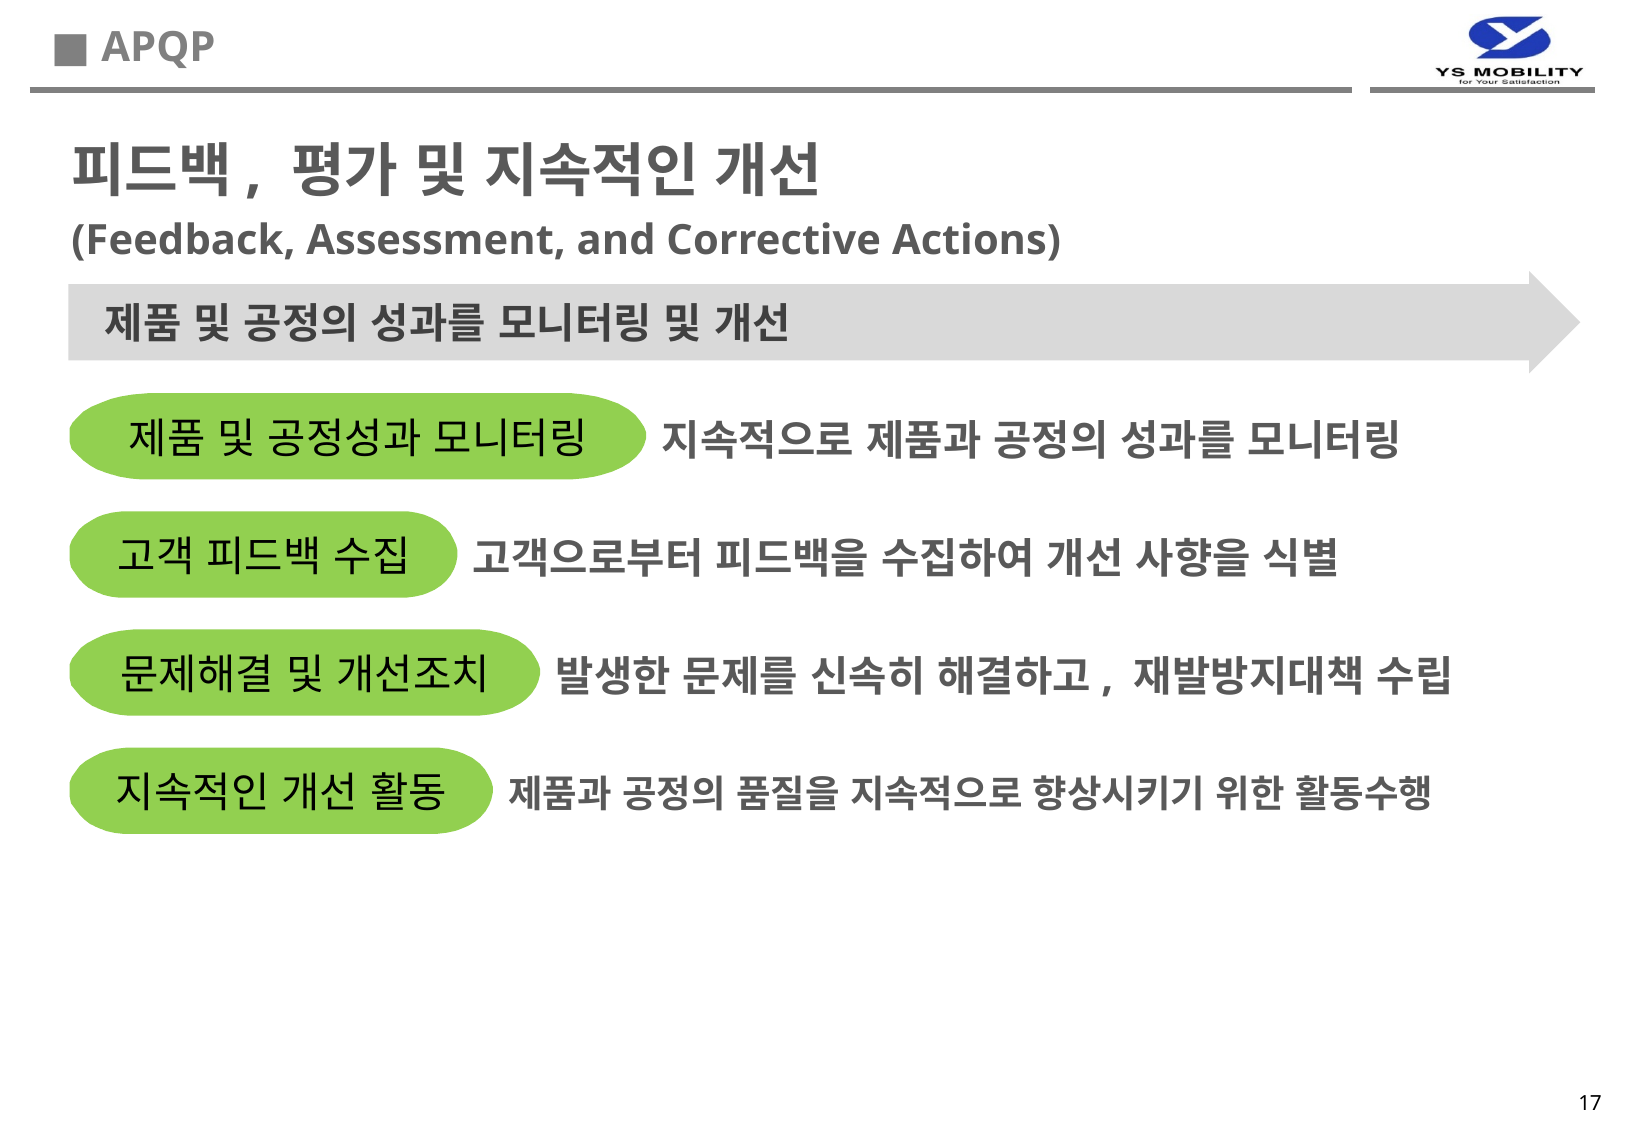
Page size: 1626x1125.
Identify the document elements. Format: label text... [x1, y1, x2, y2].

text_box 고객으로부터 피드백을 수집하여 개선 사향을 식별 [458, 515, 1557, 598]
text_box 발생한 문제를 신속히 해결하고, 재발방지대책 수립 [540, 633, 1545, 716]
text_box 지속적으로 제품과 공정의 성과를 모니터링 [647, 397, 1581, 480]
text_box 문제해결 및 개선조치 [69, 629, 541, 716]
text_box 고객 피드백 수집 [69, 511, 458, 598]
text_box 피드백, 평가 및 지속적인 개선 (Feedback, Assessment, and Corrective Actions) [56, 125, 1569, 271]
text_box 지속적인 개선 활동 [69, 747, 493, 834]
text_box ■ APQP [36, 12, 1262, 78]
text_box 제품 및 공정성과 모니터링 [69, 393, 647, 480]
text_box 제품과 공정의 품질을 지속적으로 향상시키기 위한 활동수행 [493, 751, 1545, 835]
text_box 제품 및 공정의 성과를 모니터링 및 개선 [66, 269, 1583, 376]
picture [1414, 14, 1586, 87]
